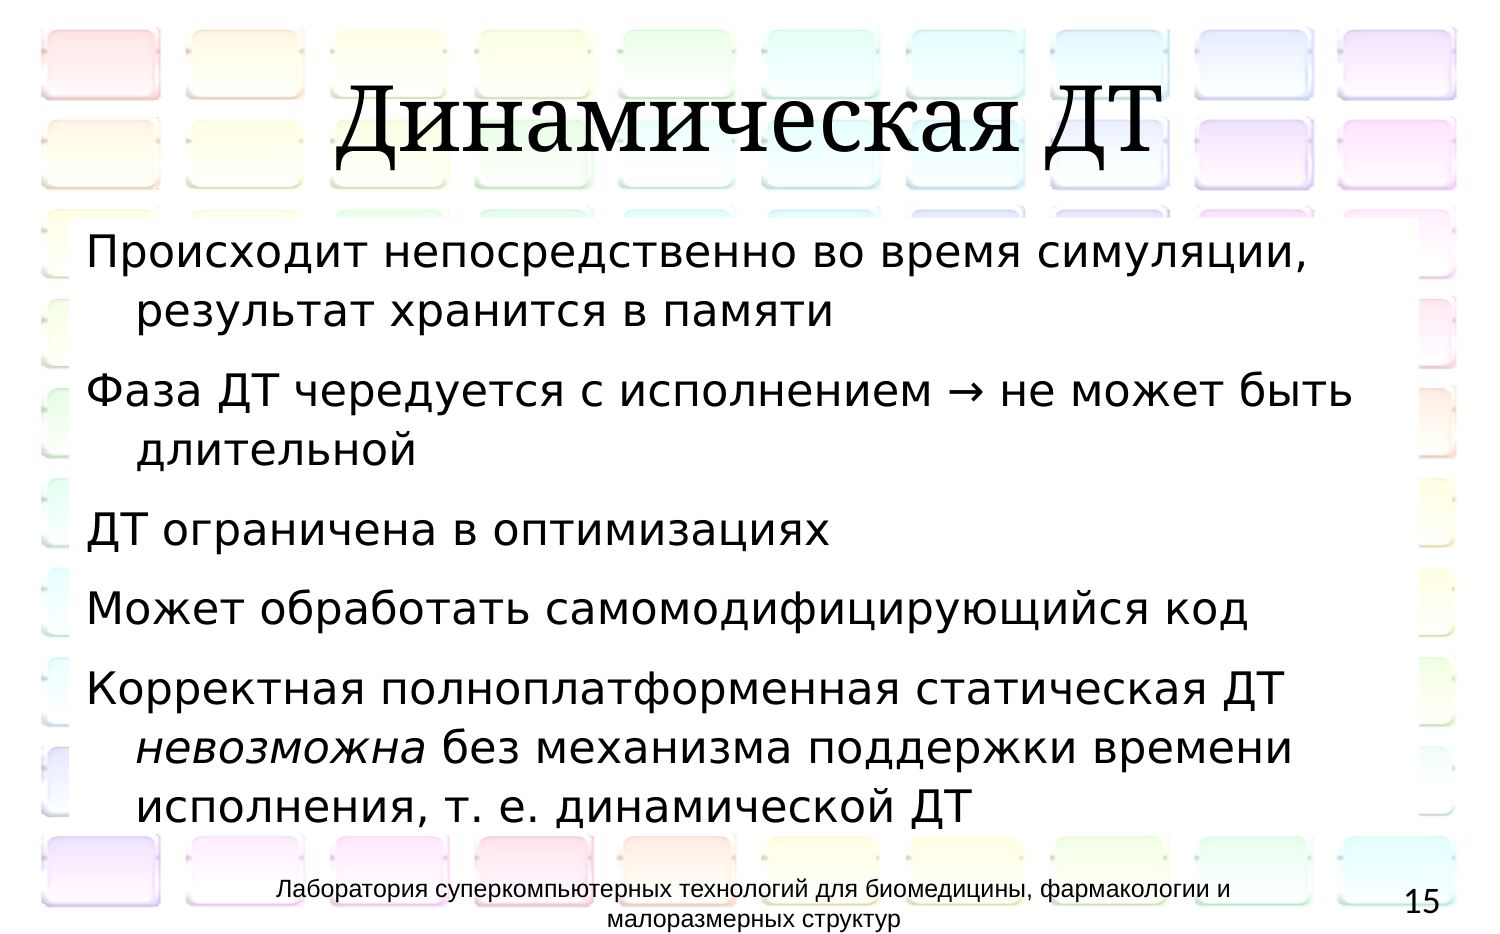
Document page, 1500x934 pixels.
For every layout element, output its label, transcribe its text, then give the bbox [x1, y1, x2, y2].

picture [0, 0, 1500, 934]
list Происходит непосредственно во время симуляции, результат хранится в памяти Фаза ДТ чередуется с исполнением → не может быть длительной ДТ ограничена в оптимизациях Может обработать самомодифицирующийся код Корректная полноплатформенная статическая ДТ невозможна без механизма поддержки времени исполнения, т. е. динамической ДТ [69, 217, 1420, 834]
text_box Лаборатория суперкомпьютерных технологий для биомедицины, фармакологии и малоразмерных структур [171, 864, 1338, 915]
title Динамическая ДТ [75, 37, 1425, 193]
text_box 15 [1387, 868, 1473, 918]
